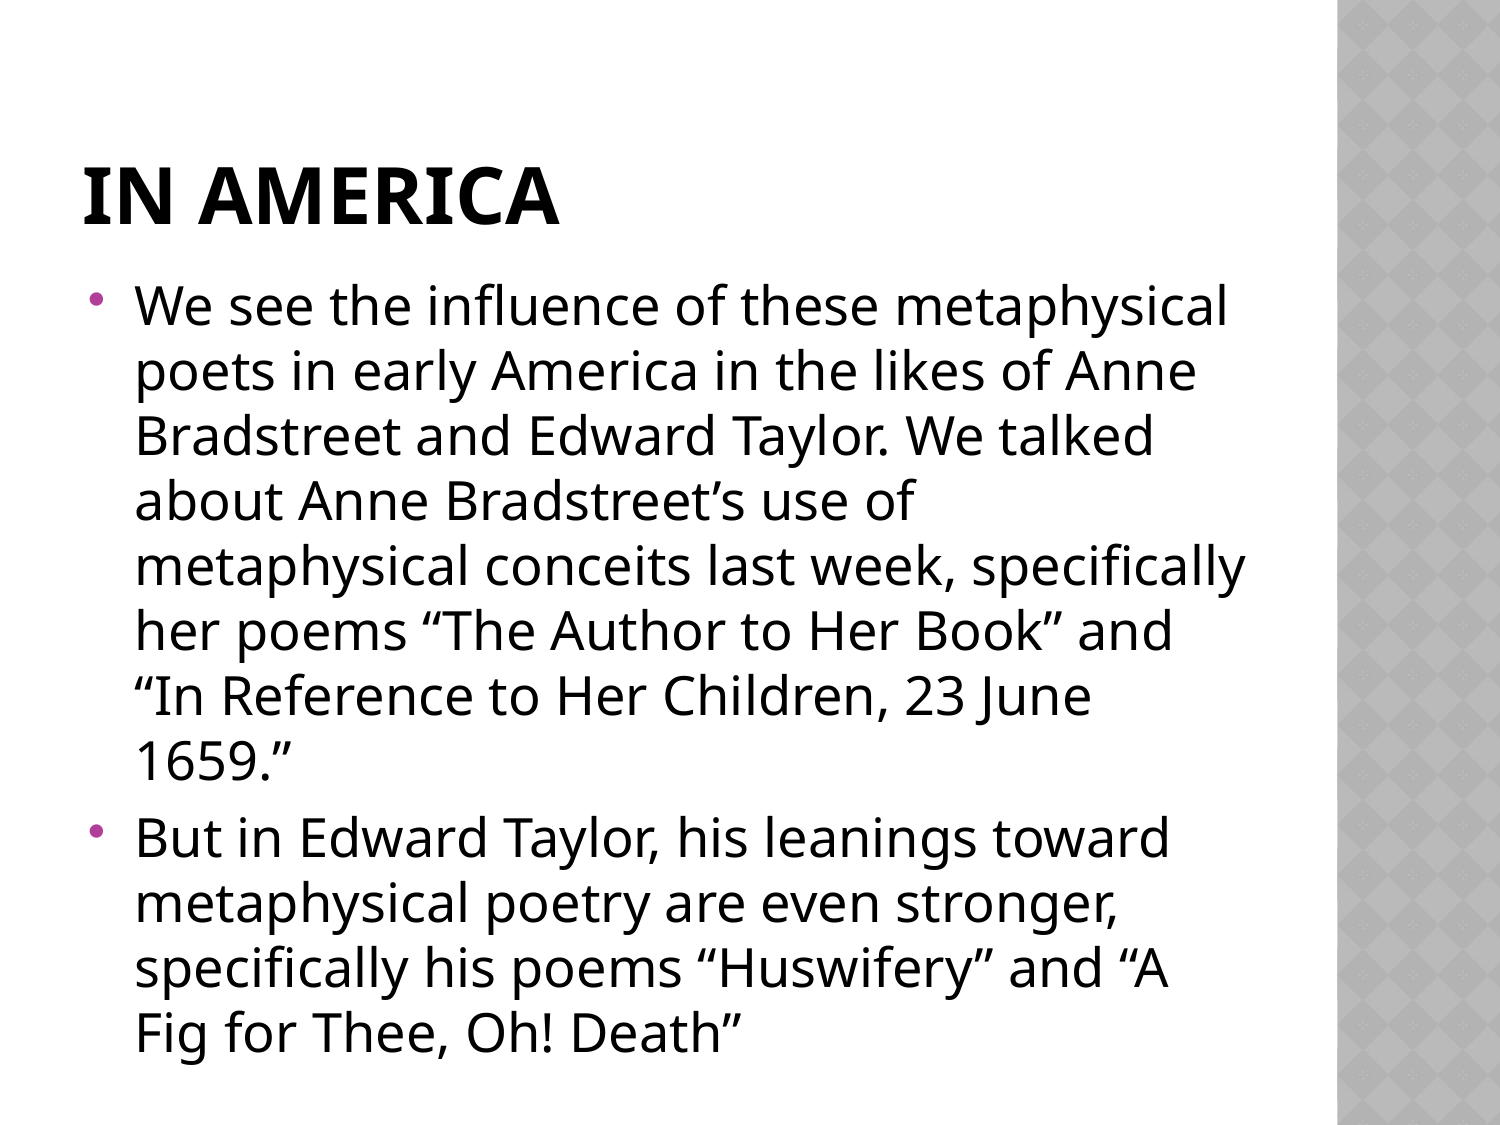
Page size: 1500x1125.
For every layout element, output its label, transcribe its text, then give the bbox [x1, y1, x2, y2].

title In America [75, 52, 1263, 240]
list We see the influence of these metaphysical poets in early America in the likes of Anne Bradstreet and Edward Taylor. We talked about Anne Bradstreet’s use of metaphysical conceits last week, specifically her poems “The Author to Her Book” and “In Reference to Her Children, 23 June 1659.” But in Edward Taylor, his leanings toward metaphysical poetry are even stronger, specifically his poems “Huswifery” and “A Fig for Thee, Oh! Death” [75, 264, 1263, 1059]
